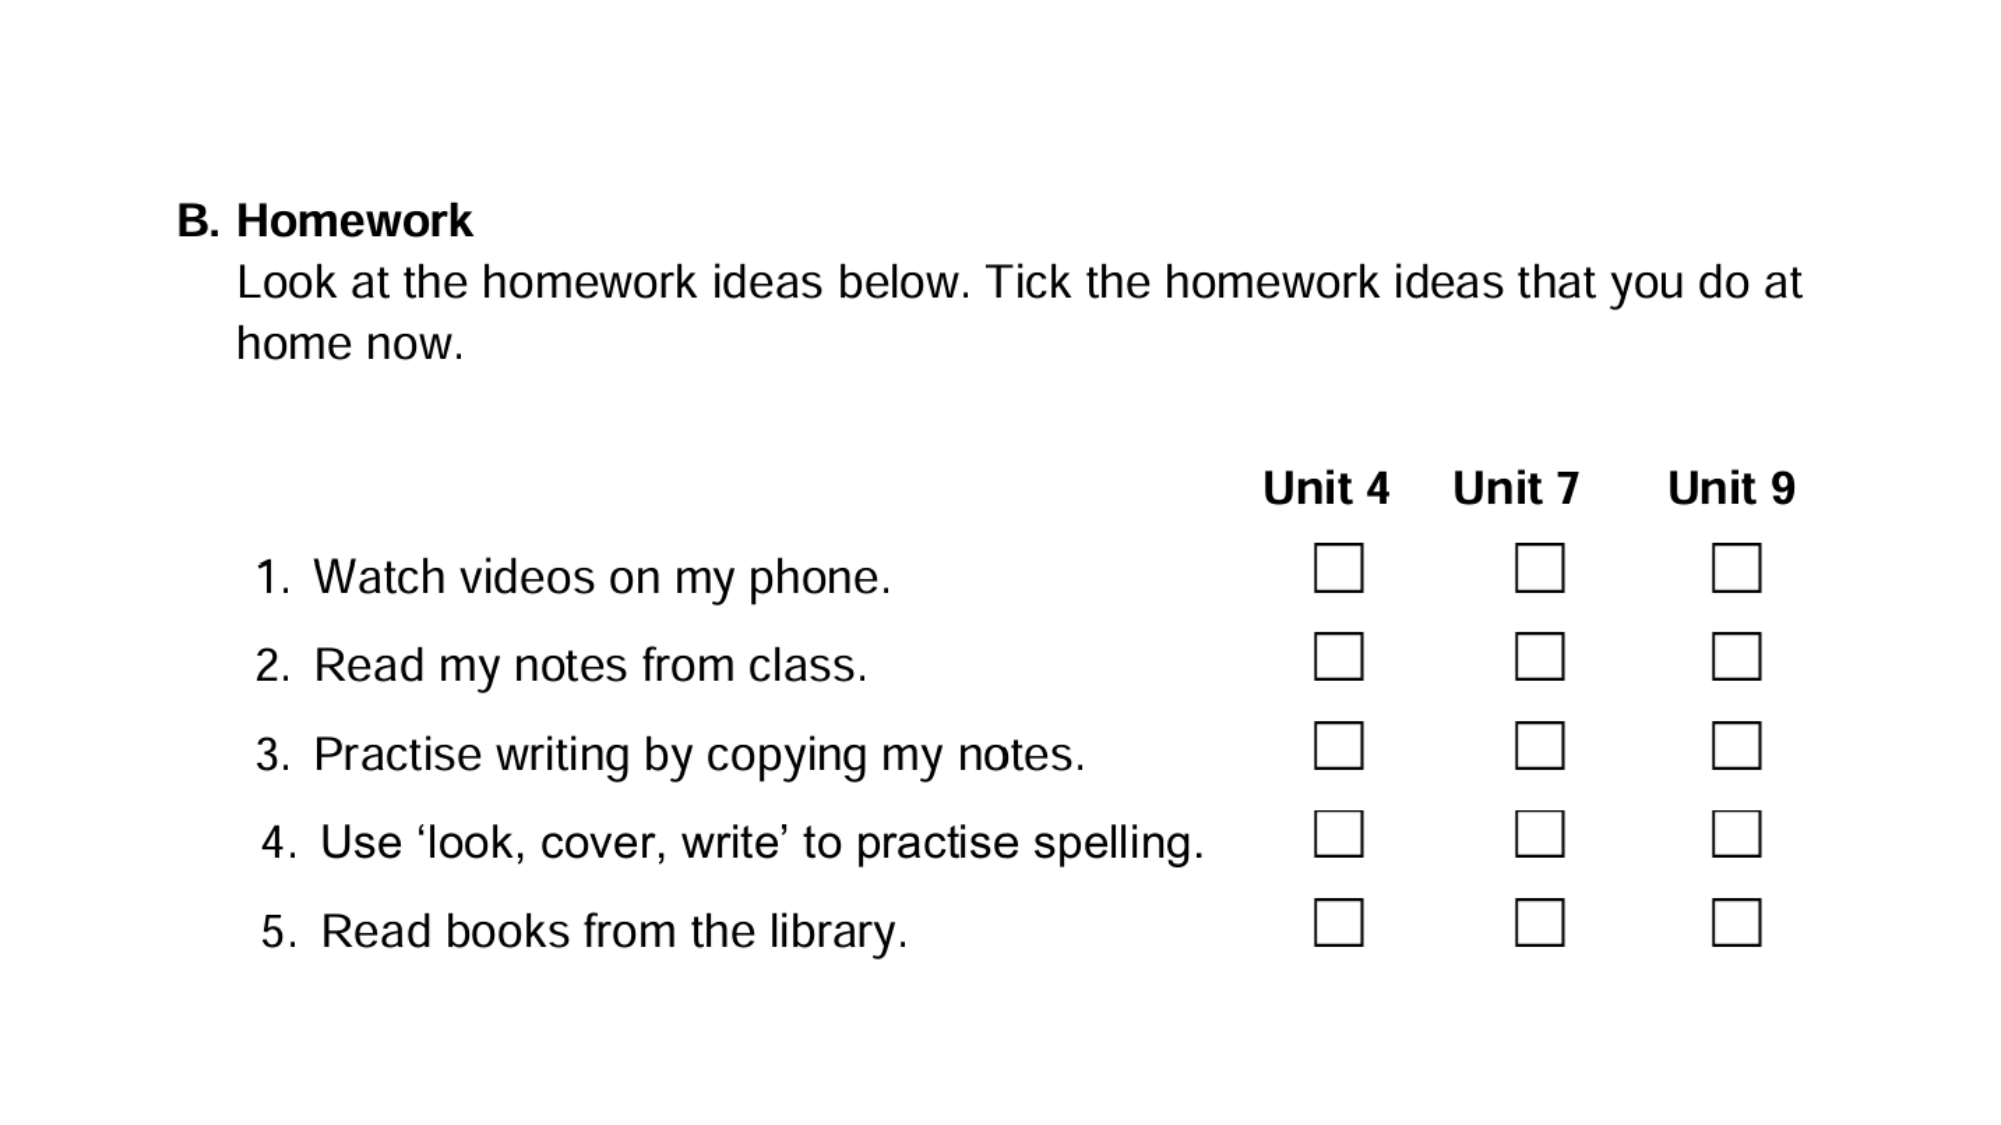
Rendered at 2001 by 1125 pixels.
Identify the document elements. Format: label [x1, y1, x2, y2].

picture [104, 163, 1895, 961]
